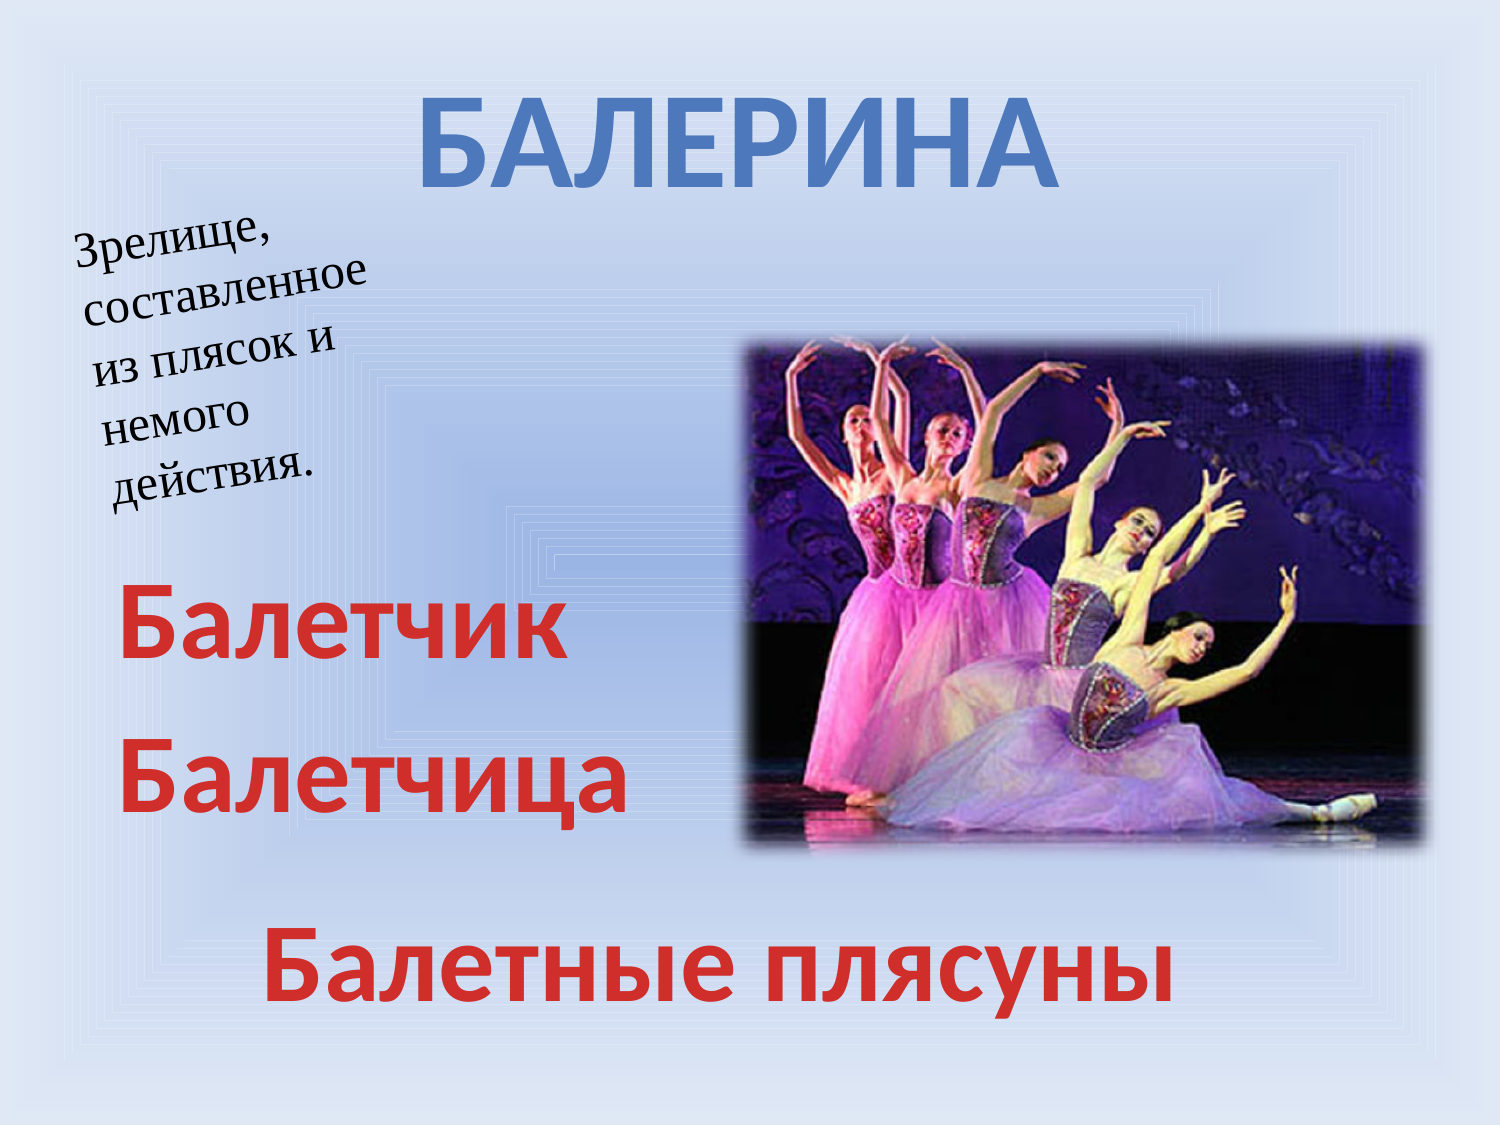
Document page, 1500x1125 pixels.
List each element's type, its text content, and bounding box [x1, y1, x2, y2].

text_box Зрелище, составленное из плясок и немого действия. [53, 160, 441, 525]
text_box Балетчик [102, 538, 584, 689]
picture [726, 326, 1442, 863]
text_box Балерина [218, 42, 1258, 223]
text_box Балетные плясуны [246, 881, 1195, 1032]
text_box Балетчица [102, 692, 647, 843]
